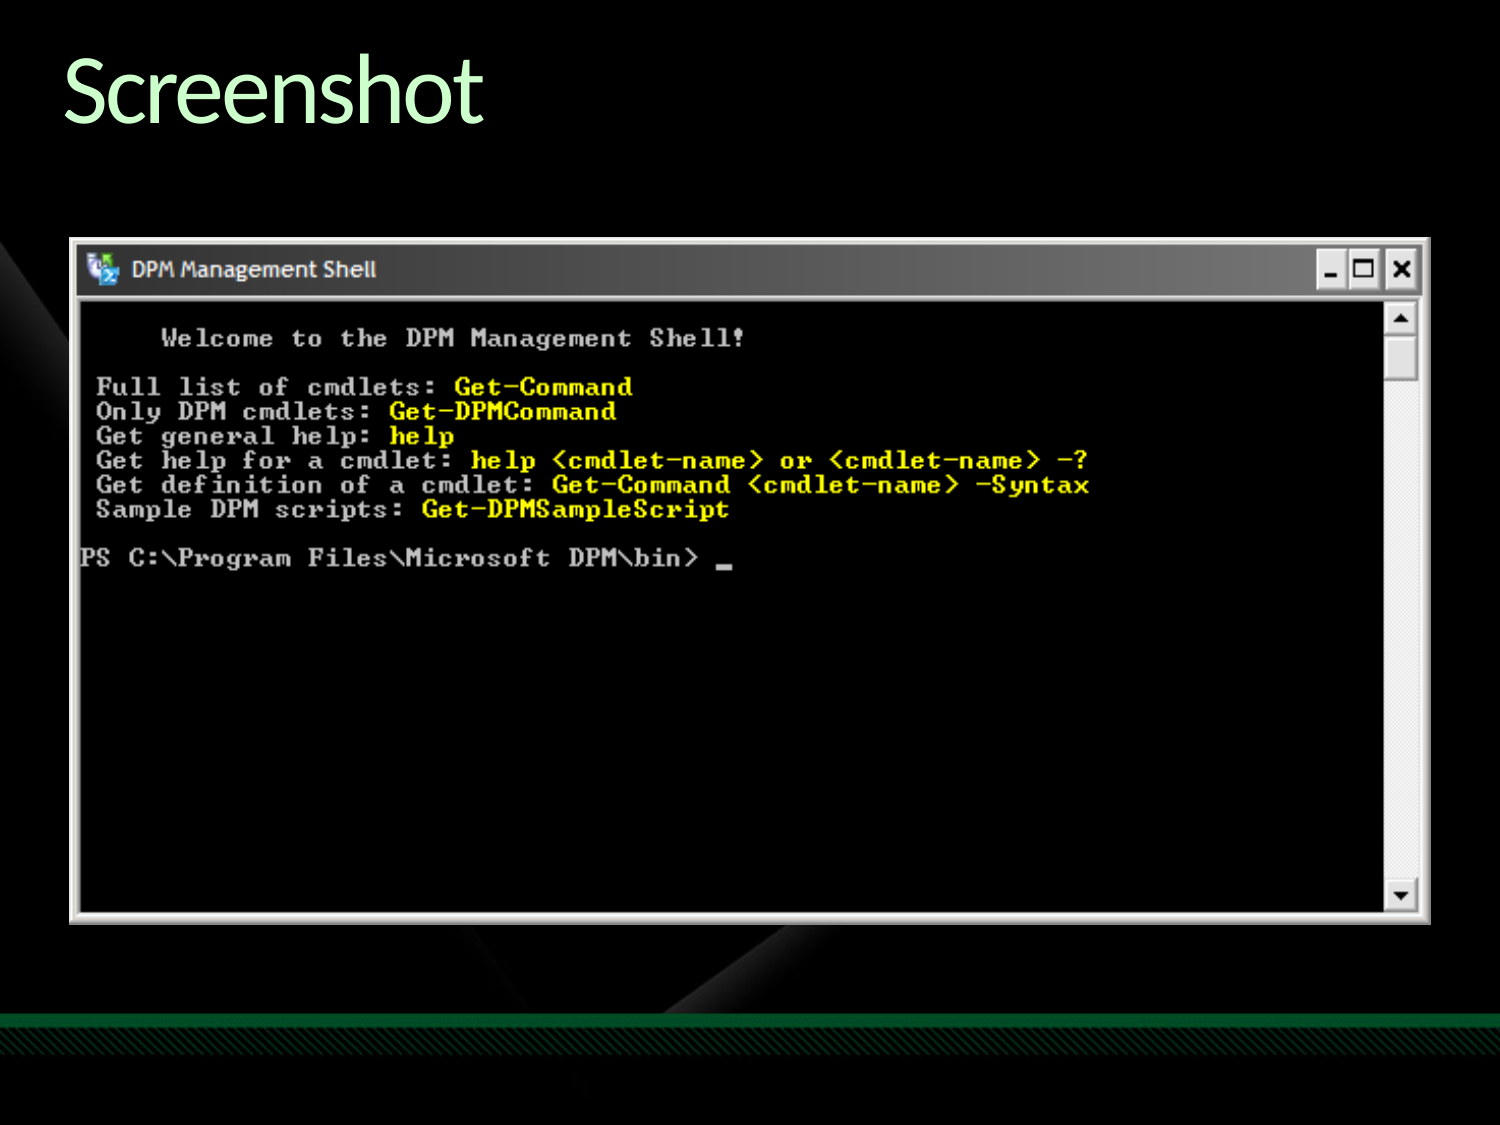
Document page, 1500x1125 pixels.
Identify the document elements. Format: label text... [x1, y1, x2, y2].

picture [0, 0, 1500, 1125]
title Screenshot [62, 37, 1438, 147]
